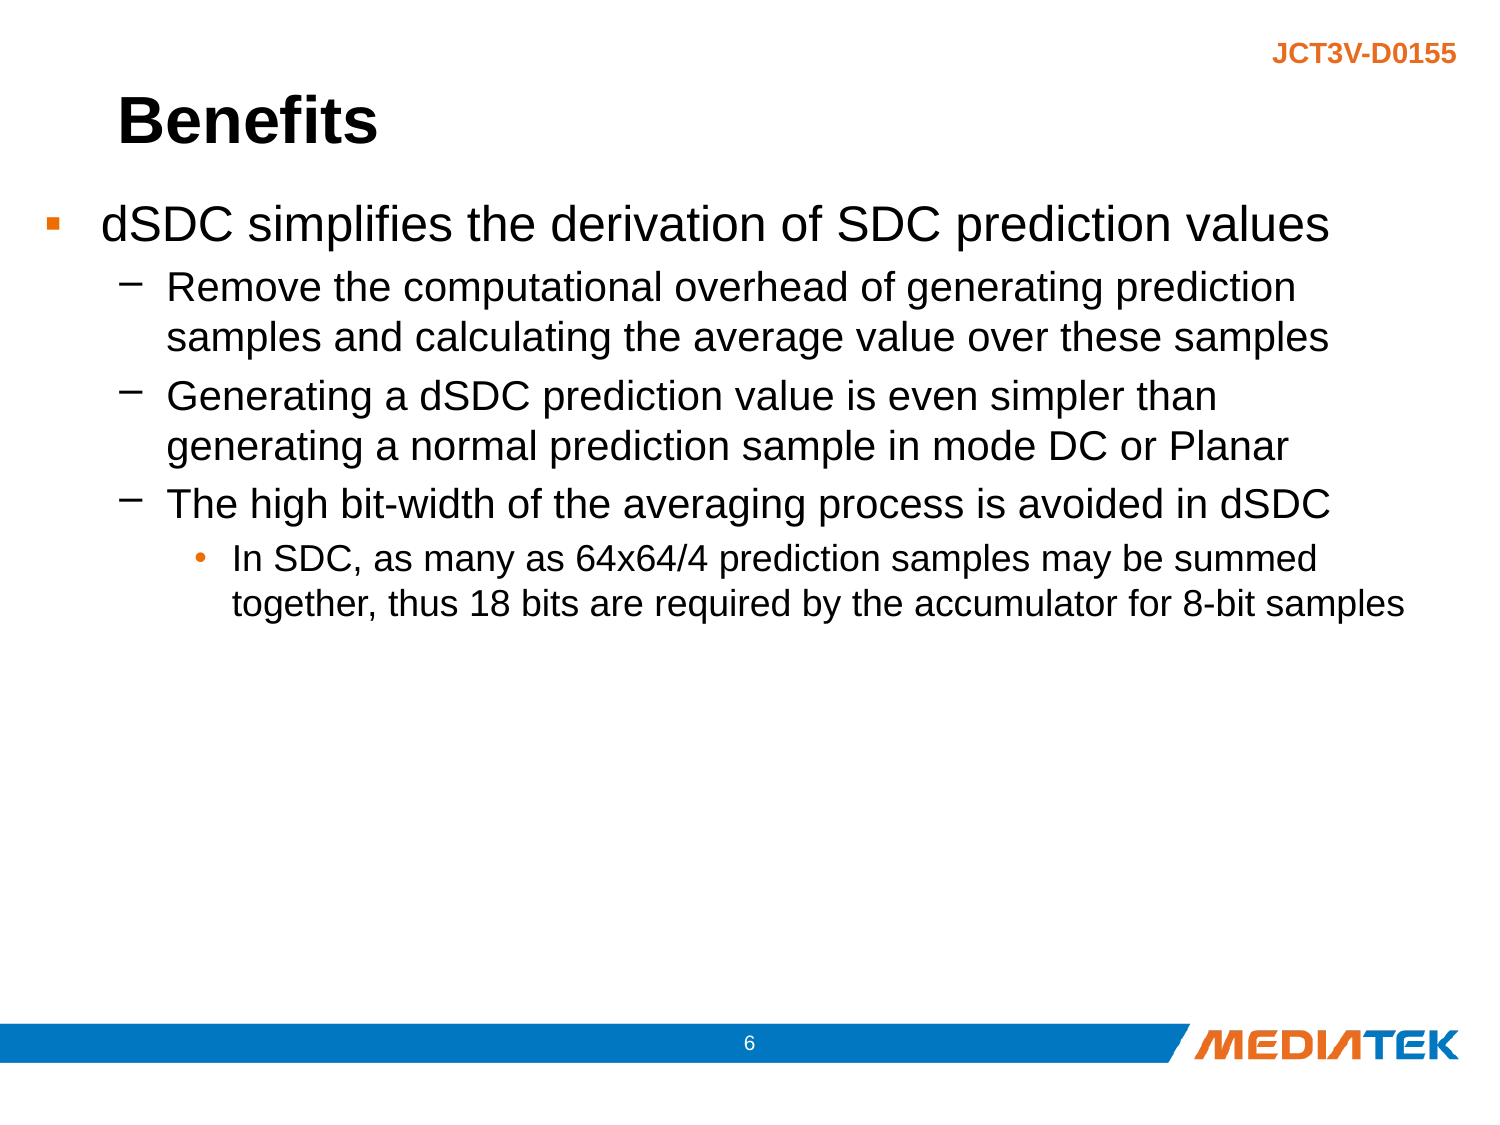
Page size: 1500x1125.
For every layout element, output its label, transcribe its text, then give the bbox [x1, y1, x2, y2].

picture [789, 1023, 1459, 1063]
title Benefits [101, 62, 1425, 172]
slide_number 5 [711, 1022, 789, 1090]
picture [0, 1023, 711, 1063]
list dSDC simplifies the derivation of SDC prediction values Remove the computational overhead of generating prediction samples and calculating the average value over these samples Generating a dSDC prediction value is even simpler than generating a normal prediction sample in mode DC or Planar The high bit-width of the averaging process is avoided in dSDC In SDC, as many as 64x64/4 prediction samples may be summed together, thus 18 bits are required by the accumulator for 8-bit samples [29, 184, 1425, 998]
